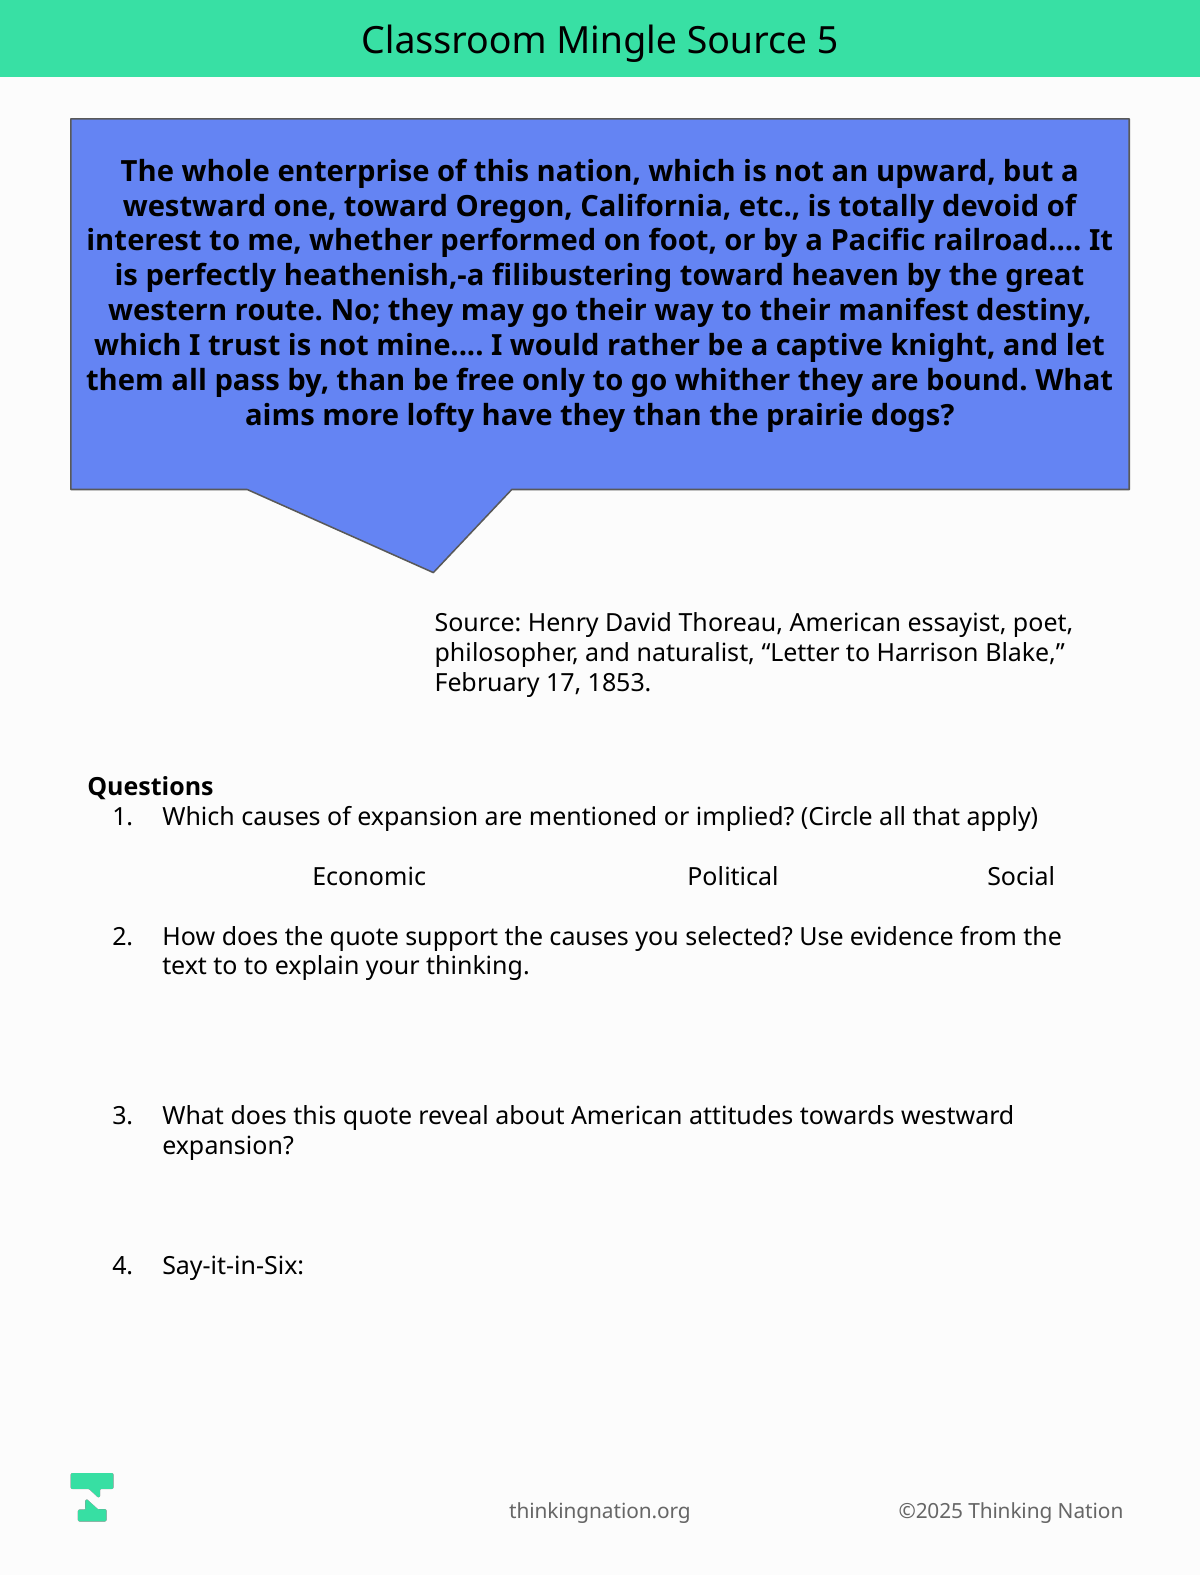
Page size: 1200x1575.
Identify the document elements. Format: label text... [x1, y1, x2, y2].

text_box Classroom Mingle Source 5 [0, 0, 1200, 77]
text_box The whole enterprise of this nation, which is not an upward, but a westward one, toward Oregon, California, etc., is totally devoid of interest to me, whether performed on foot, or by a Pacific railroad.... It is perfectly heathenish,-a filibustering toward heaven by the great western route. No; they may go their way to their manifest destiny, which I trust is not mine.... I would rather be a captive knight, and let them all pass by, than be free only to go whither they are bound. What aims more lofty have they than the prairie dogs? [70, 118, 1130, 573]
text_box Source: Henry David Thoreau, American essayist, poet, philosopher, and naturalist, “Letter to Harrison Blake,” February 17, 1853. [419, 591, 1110, 679]
text_box Questions Which causes of expansion are mentioned or implied? (Circle all that apply) Economic Political Social How does the quote support the causes you selected? Use evidence from the text to to explain your thinking. What does this quote reveal about American attitudes towards westward expansion? Say-it-in-Six: [72, 755, 1128, 1287]
text_box ©2025 Thinking Nation [854, 1483, 1139, 1532]
picture [58, 1463, 126, 1531]
text_box thinkingnation.org [457, 1483, 742, 1532]
